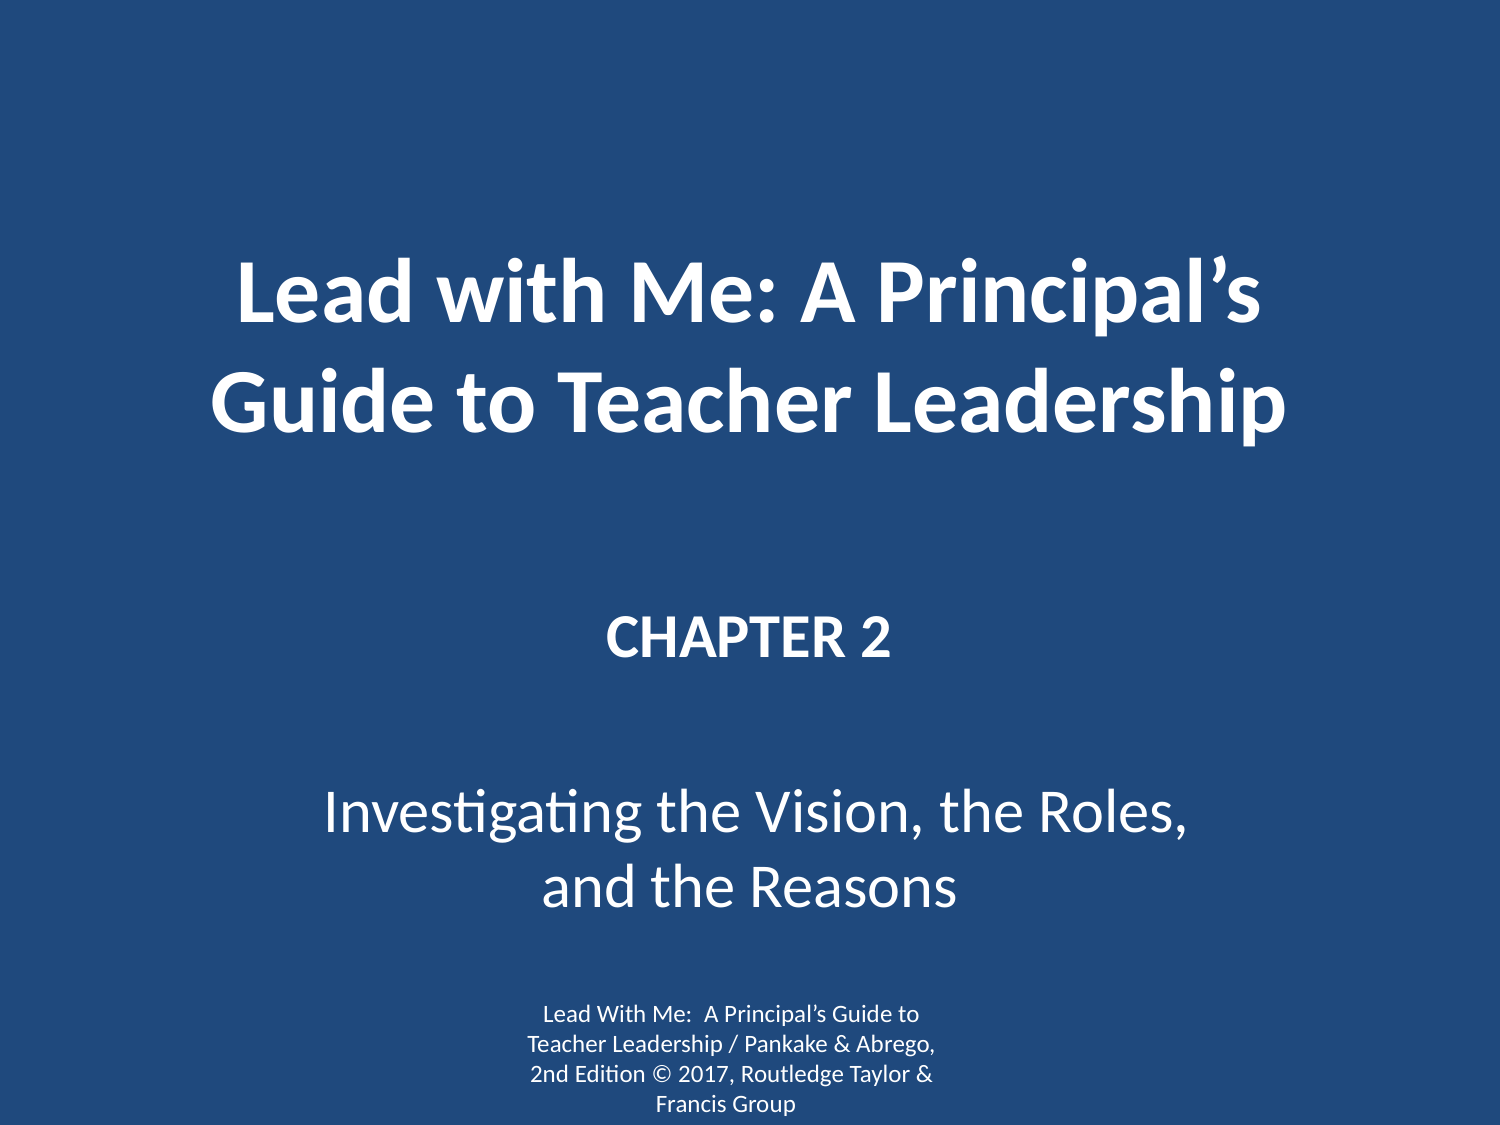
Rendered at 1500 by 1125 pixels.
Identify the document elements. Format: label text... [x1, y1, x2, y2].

title Lead with Me: A Principal’s Guide to Teacher Leadership [112, 137, 1388, 545]
footer Lead With Me: A Principal’s Guide to Teacher Leadership / Pankake & Abrego, 2nd Edition © 2017, Routledge Taylor & Francis Group [494, 1027, 970, 1088]
subtitle CHAPTER 2 Investigating the Vision, the Roles, and the Reasons [225, 588, 1275, 949]
